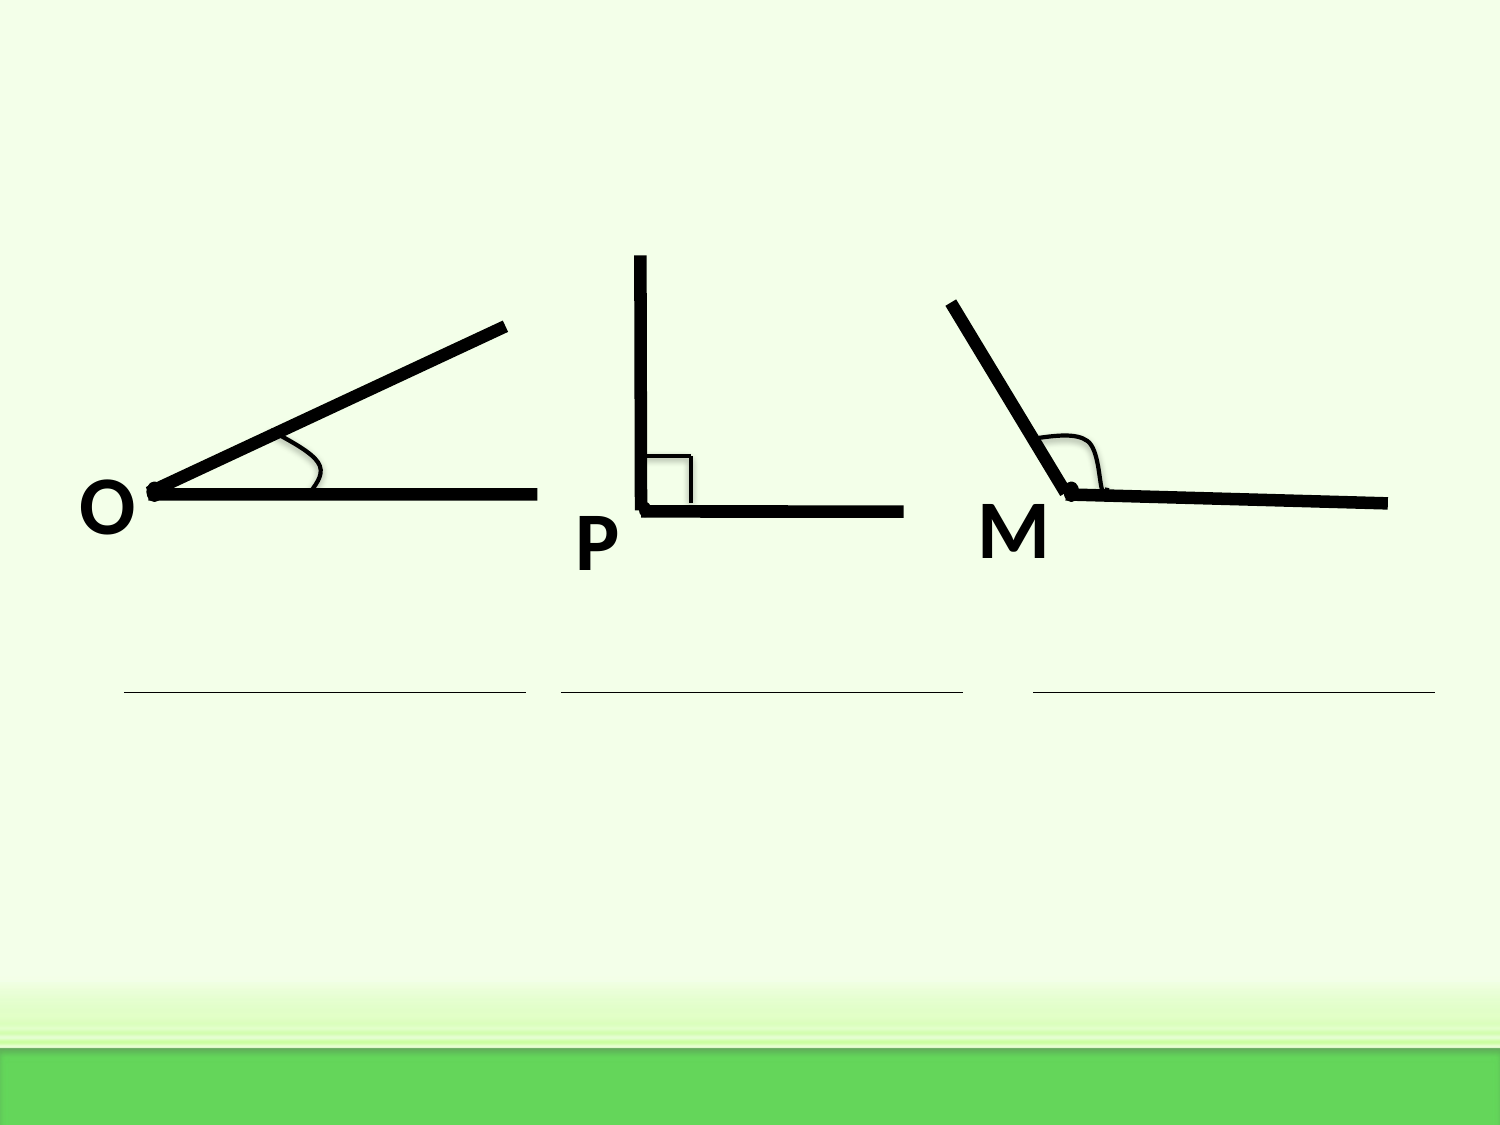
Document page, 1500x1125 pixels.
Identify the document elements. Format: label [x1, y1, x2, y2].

text_box [560, 255, 904, 597]
text_box [64, 325, 538, 501]
text_box [950, 302, 1389, 585]
picture [0, 0, 1500, 1125]
